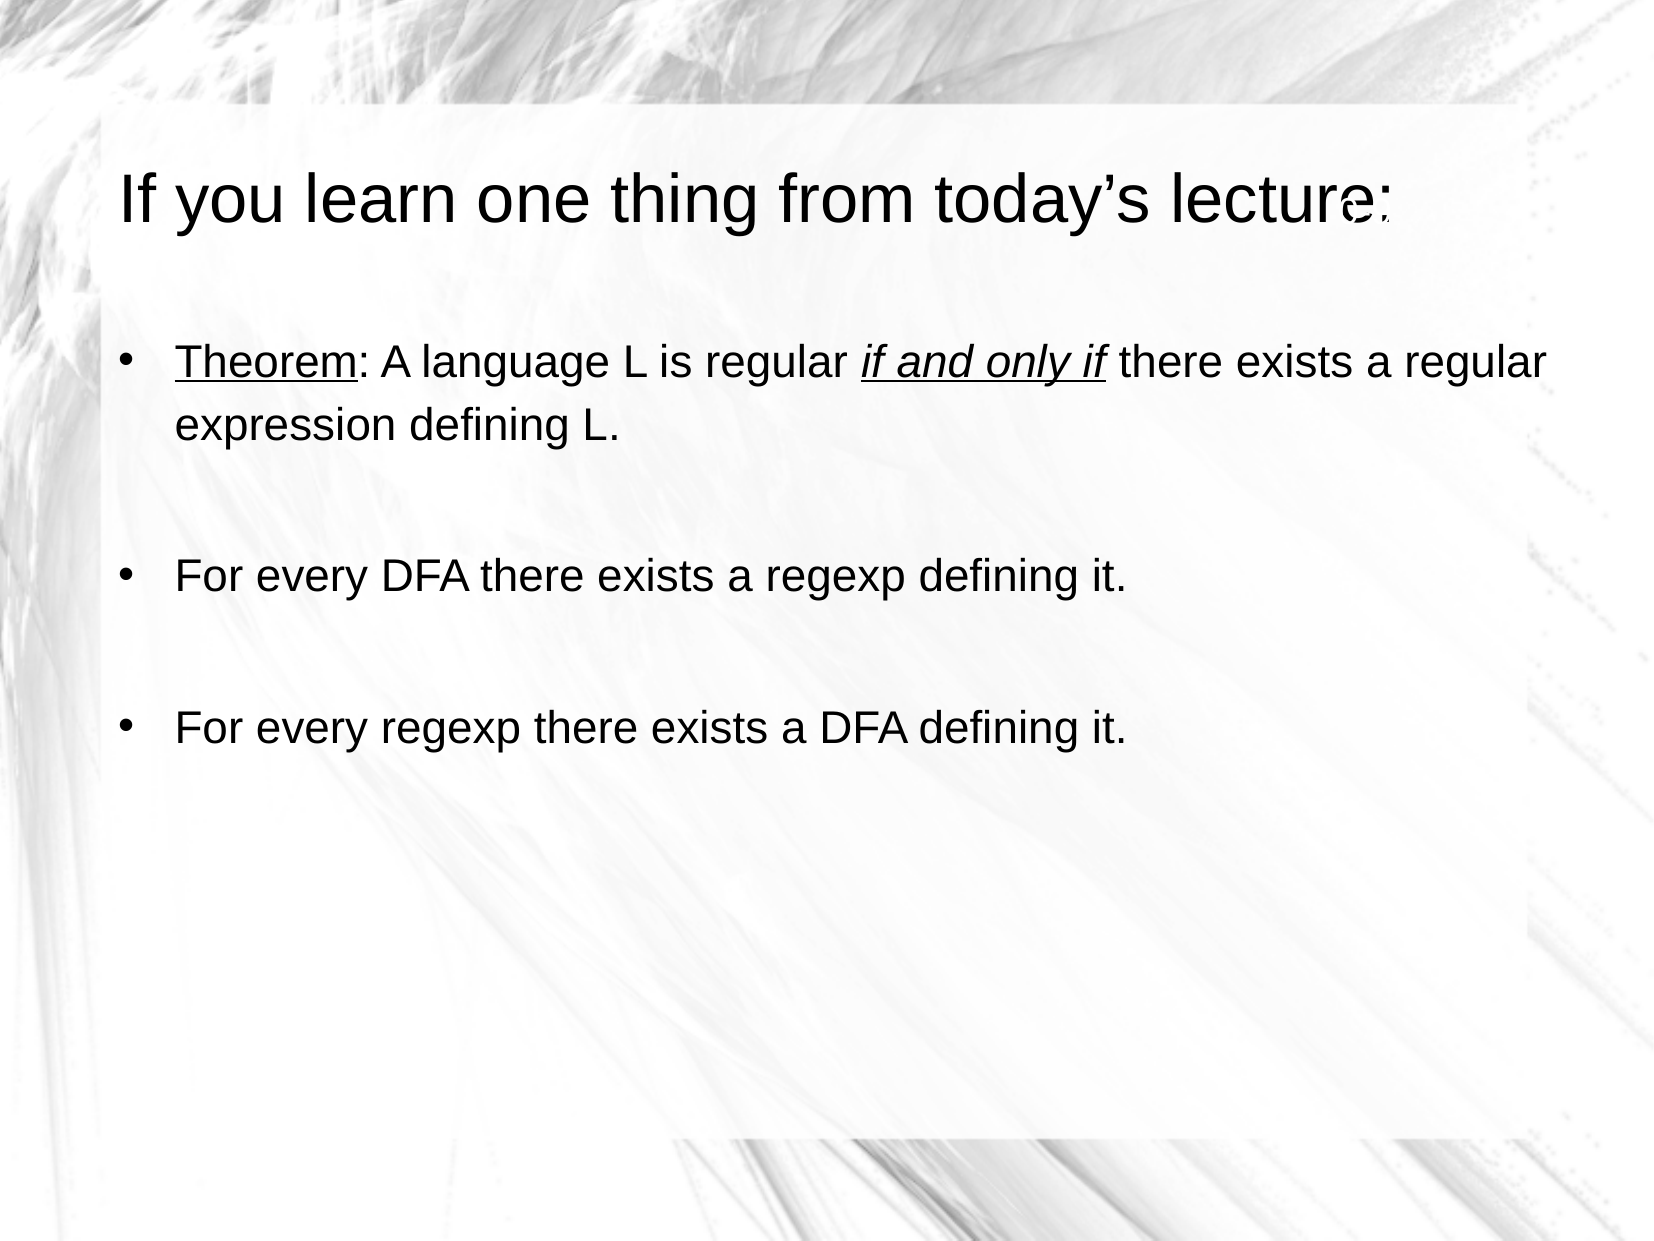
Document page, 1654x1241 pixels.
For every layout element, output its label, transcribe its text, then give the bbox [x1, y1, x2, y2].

title If you learn one thing from today’s lecture: [118, 93, 1506, 299]
text_box 0-9 [1323, 176, 1427, 252]
picture [0, 0, 1654, 1241]
list Theorem: A language L is regular if and only if there exists a regular expression defining L. For every DFA there exists a regexp defining it. For every regexp there exists a DFA defining it. [118, 319, 1571, 1109]
